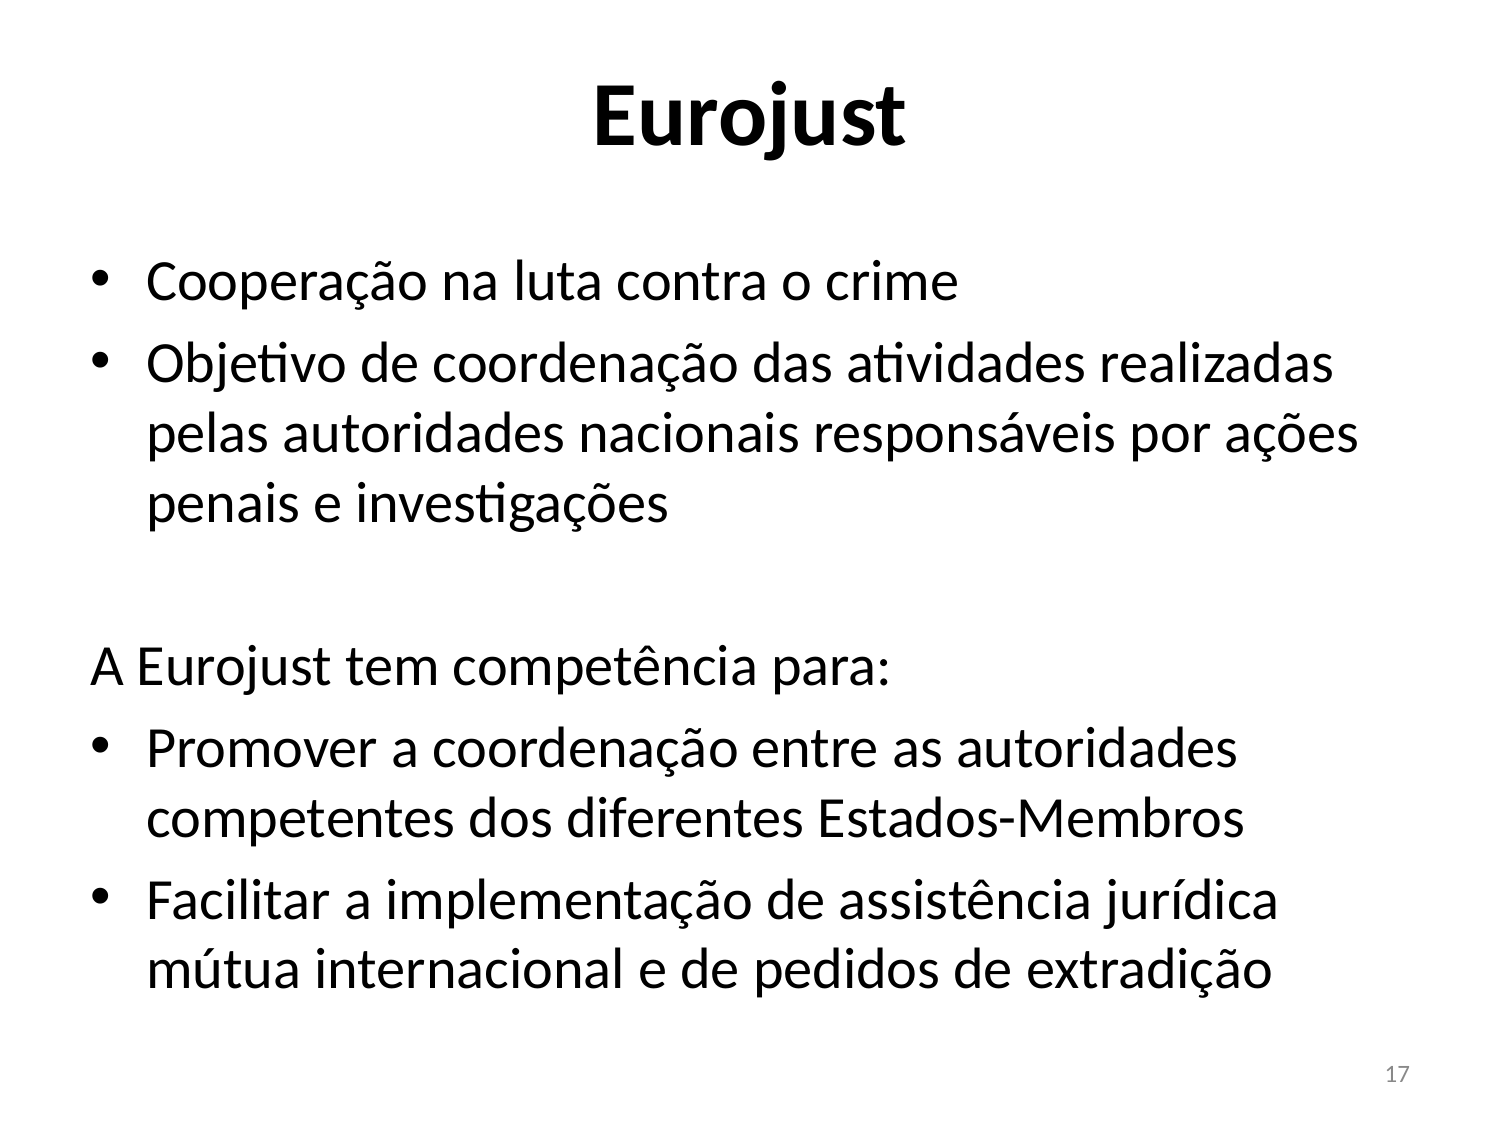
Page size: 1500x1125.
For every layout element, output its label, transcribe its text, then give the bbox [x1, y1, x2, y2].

list Cooperação na luta contra o crime Objetivo de coordenação das atividades realizadas pelas autoridades nacionais responsáveis por ações penais e investigações A Eurojust tem competência para: Promover a coordenação entre as autoridades competentes dos diferentes Estados-Membros Facilitar a implementação de assistência jurídica mútua internacional e de pedidos de extradição [75, 234, 1425, 1102]
title Eurojust [75, 45, 1425, 172]
slide_number 17 [1074, 1042, 1425, 1103]
